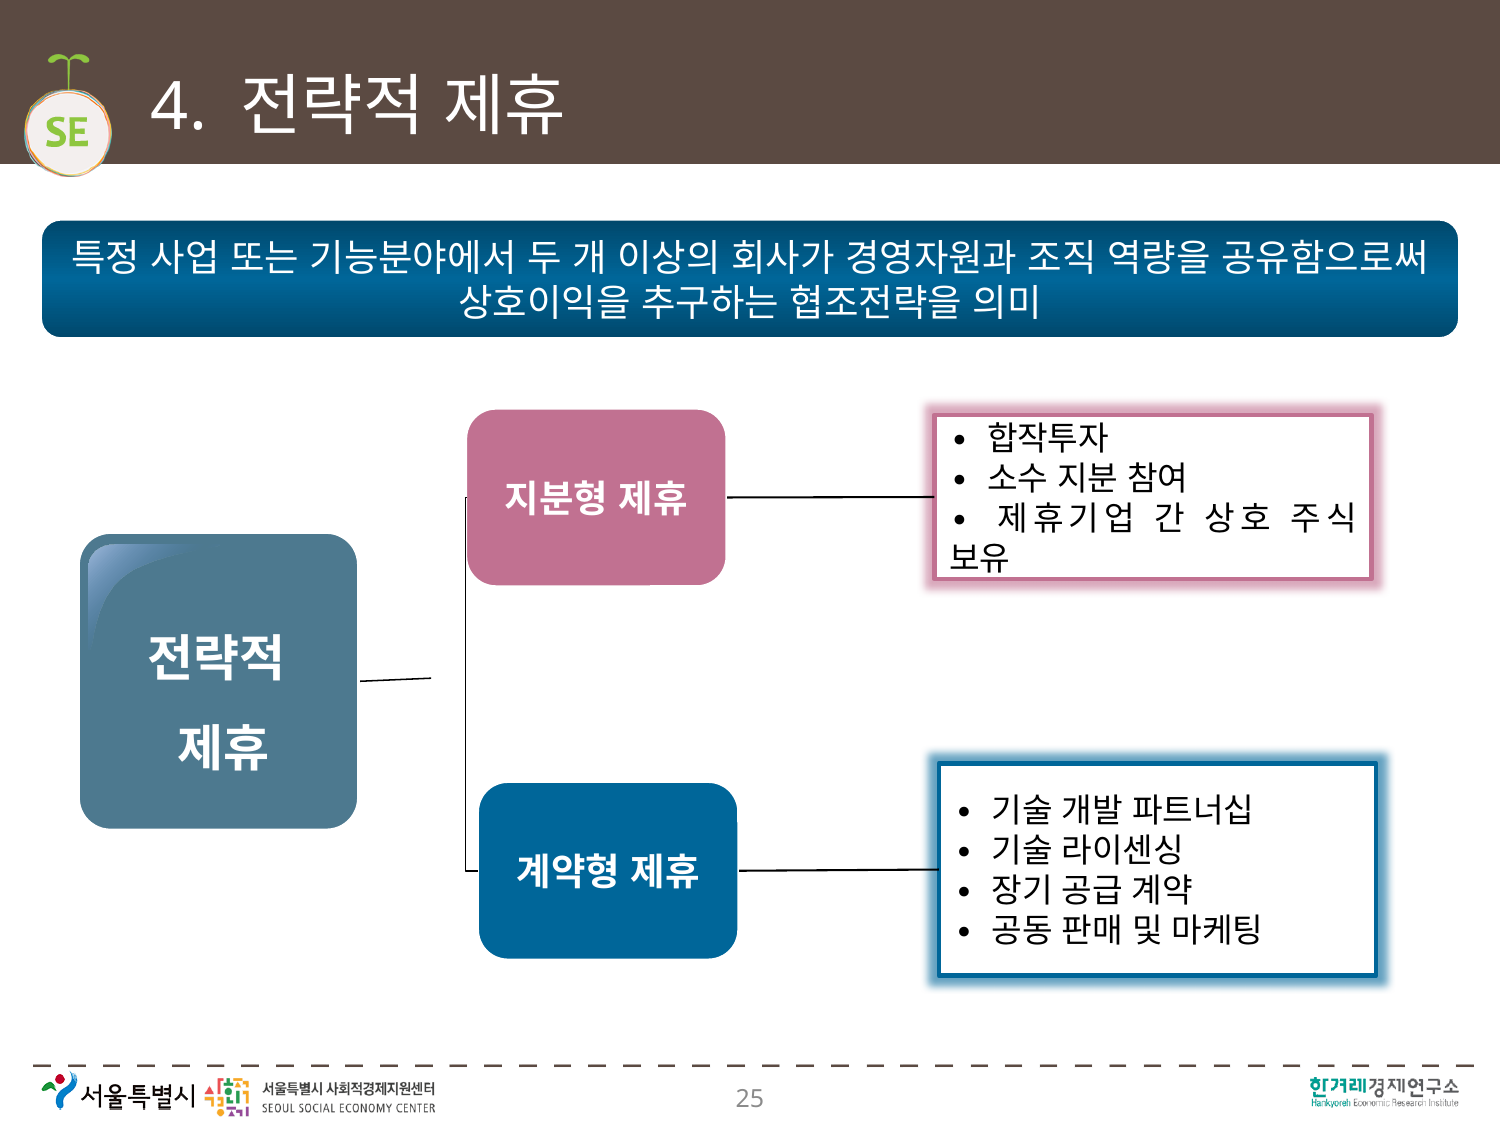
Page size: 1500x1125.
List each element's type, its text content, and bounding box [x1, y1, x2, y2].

title 4. 전략적 제휴 [135, 45, 1463, 161]
text_box 특정 사업 또는 기능분야에서 두 개 이상의 회사가 경영자원과 조직 역량을 공유함으로써 상호이익을 추구하는 협조전략을 의미 [41, 219, 1459, 338]
picture [0, 0, 1500, 1125]
text_box 지분형 제휴 [466, 408, 727, 587]
text_box ∙ 합작투자 ∙ 소수 지분 참여 ∙ 제휴기업 간 상호 주식 보유 [932, 413, 1373, 581]
text_box 계약형 제휴 [478, 782, 739, 960]
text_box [359, 677, 432, 682]
slide_number 25 [696, 1069, 804, 1125]
text_box 전략적 제휴 [132, 588, 315, 784]
text_box [88, 544, 220, 650]
text_box [76, 530, 361, 832]
text_box ∙ 기술 개발 파트너십 ∙ 기술 라이센싱 ∙ 장기 공급 계약 ∙ 공동 판매 및 마케팅 [937, 761, 1378, 978]
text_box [466, 497, 479, 872]
